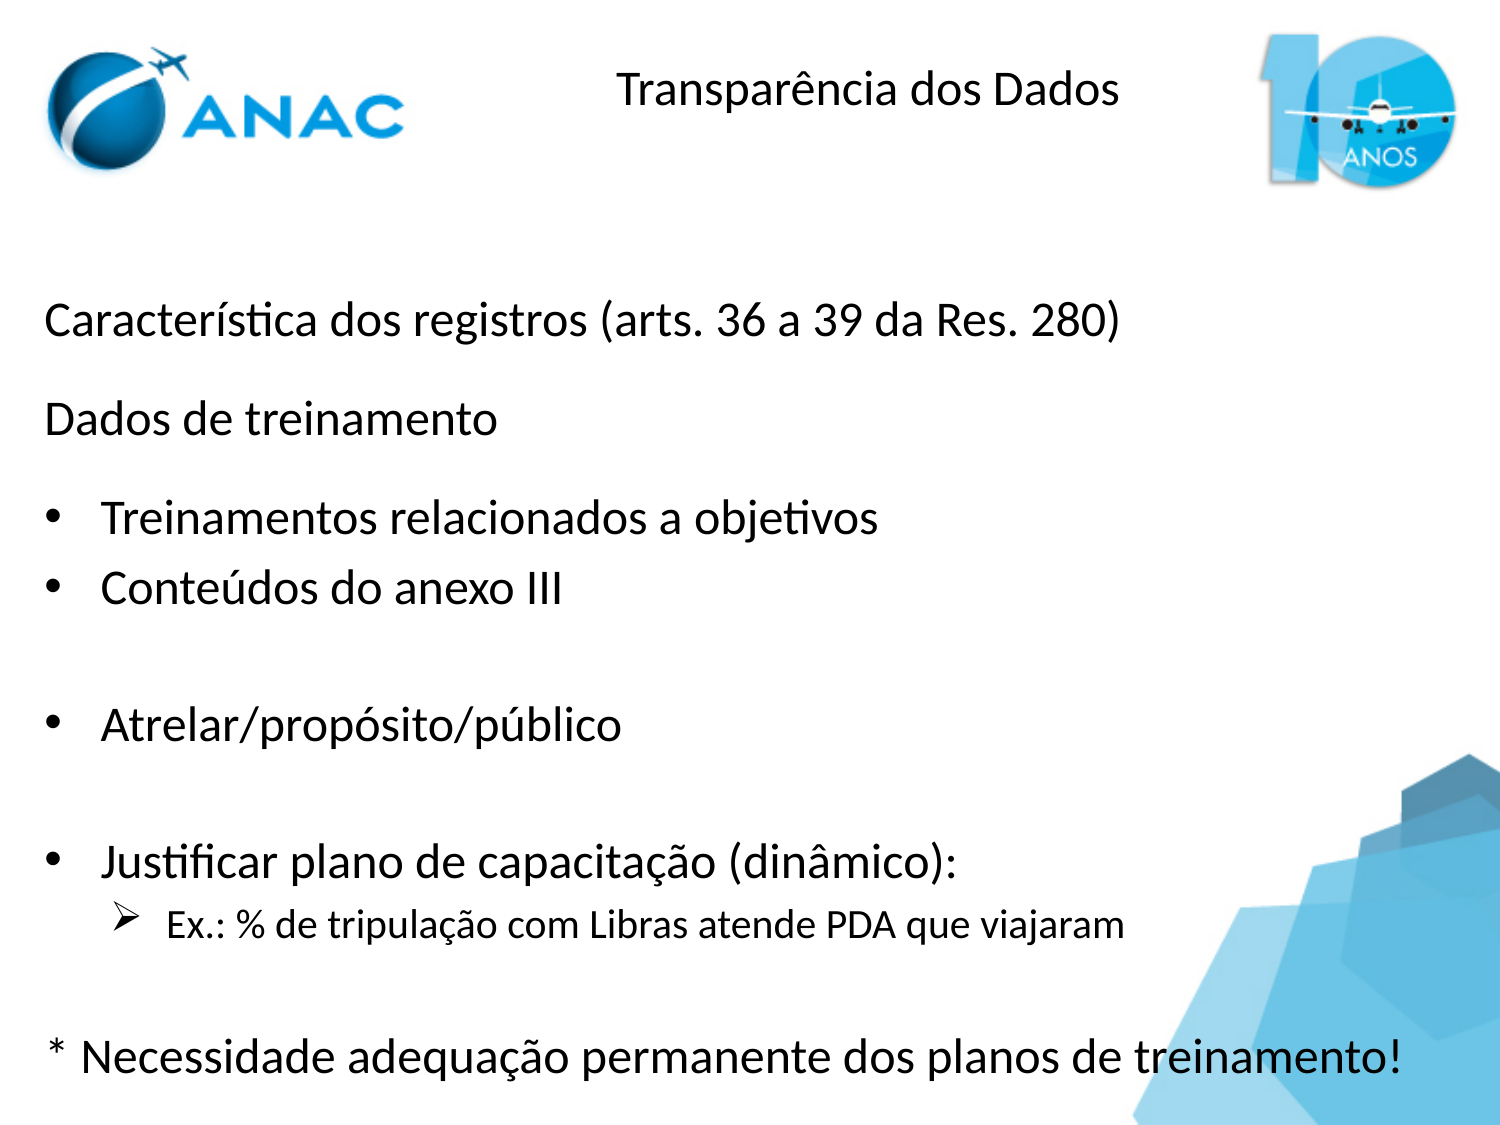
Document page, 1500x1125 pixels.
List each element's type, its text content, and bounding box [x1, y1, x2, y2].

picture [0, 0, 1500, 1125]
list Característica dos registros (arts. 36 a 39 da Res. 280) Dados de treinamento Treinamentos relacionados a objetivos Conteúdos do anexo III Atrelar/propósito/público Justificar plano de capacitação (dinâmico): Ex.: % de tripulação com Libras atende PDA que viajaram * Necessidade adequação permanente dos planos de treinamento! [29, 278, 1459, 1005]
text_box Transparência dos Dados [490, 48, 1247, 123]
